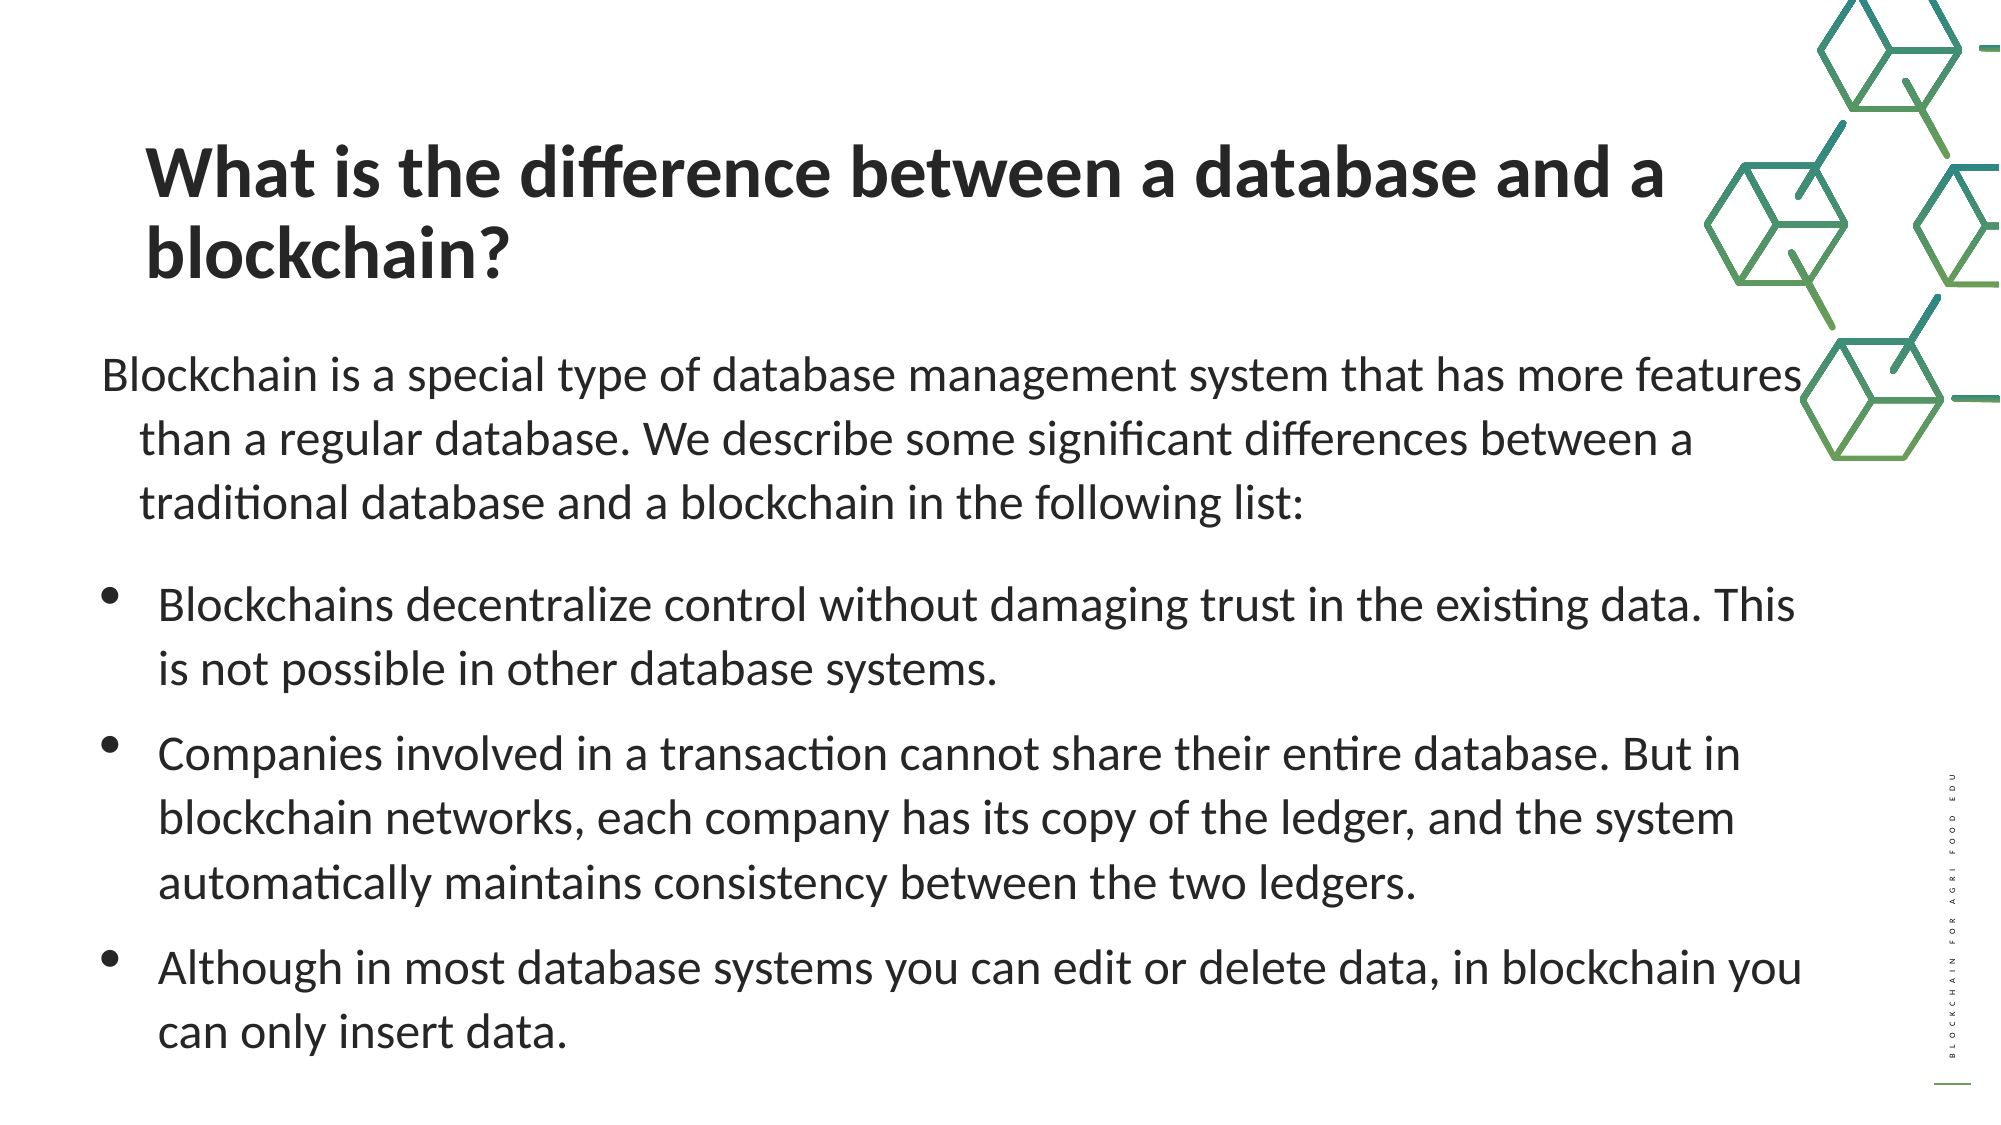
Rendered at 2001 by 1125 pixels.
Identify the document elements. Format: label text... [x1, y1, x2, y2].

list Blockchain is a special type of database management system that has more features than a regular database. We describe some significant differences between a traditional database and a blockchain in the following list: Blockchains decentralize control without damaging trust in the existing data. This is not possible in other database systems. Companies involved in a transaction cannot share their entire database. But in blockchain networks, each company has its copy of the ledger, and the system automatically maintains consistency between the two ledgers. Although in most database systems you can edit or delete data, in blockchain you can only insert data. [86, 329, 1825, 1100]
list What is the difference between a database and a blockchain? [130, 124, 1704, 337]
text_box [1704, 0, 2000, 461]
